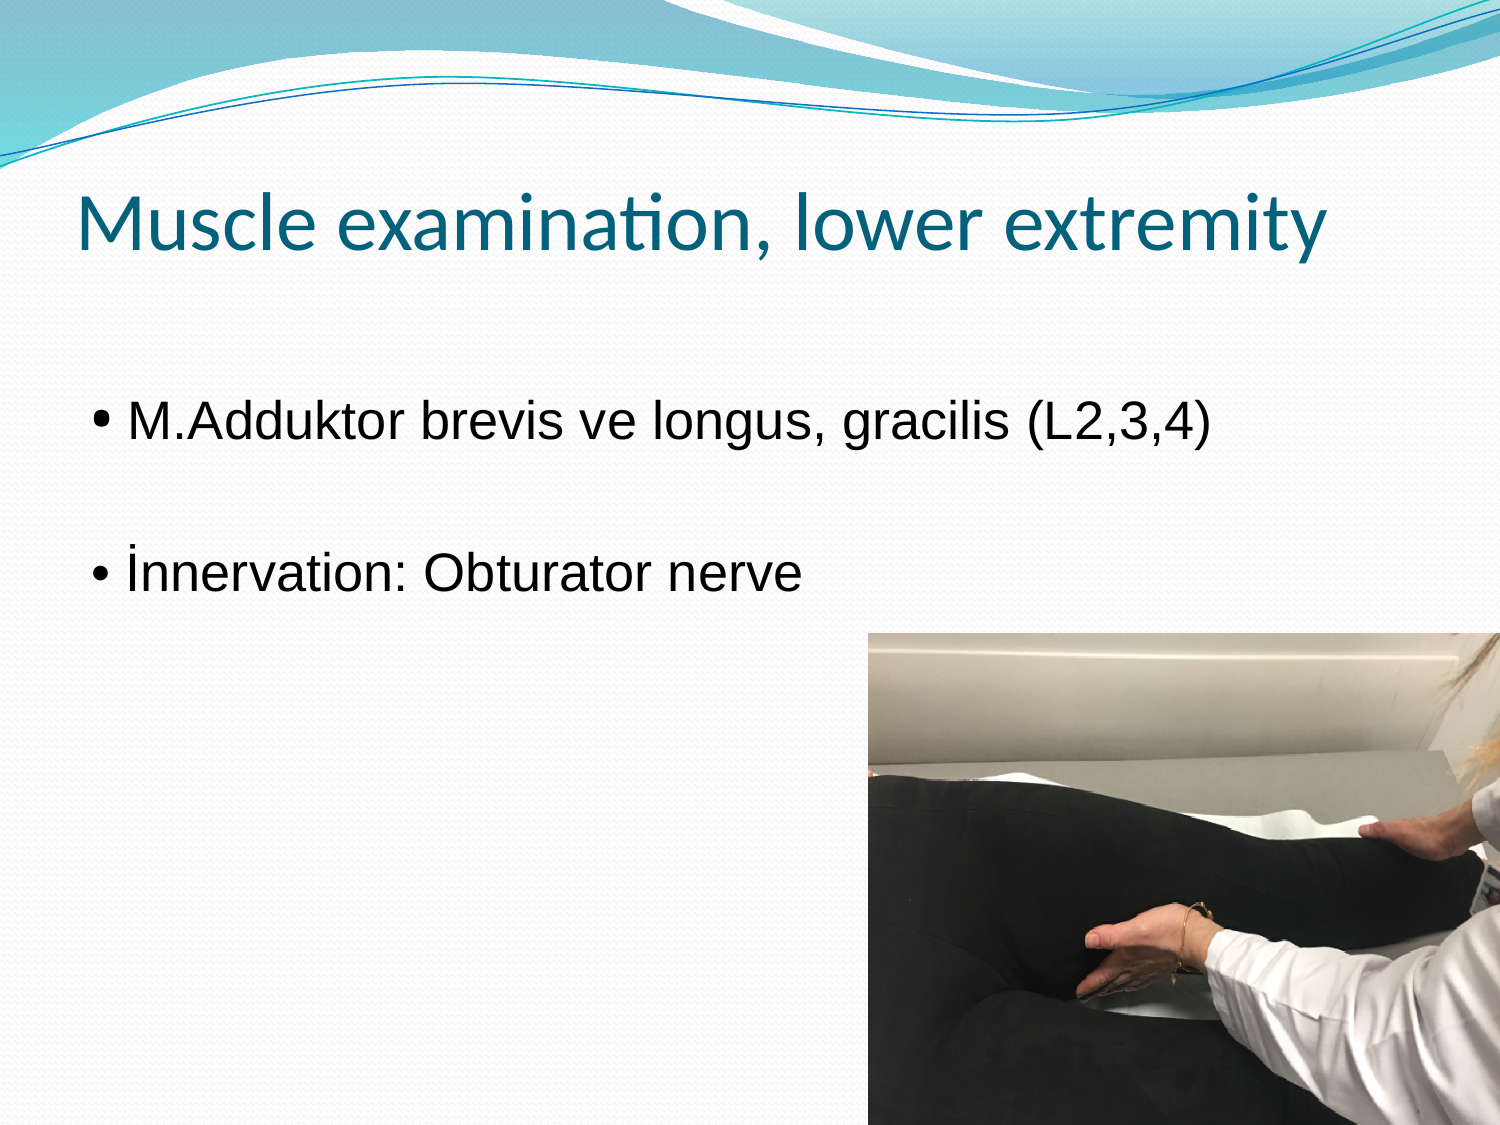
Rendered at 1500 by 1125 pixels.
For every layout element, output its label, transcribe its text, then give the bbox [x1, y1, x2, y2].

title Motor Evoked Potentials [860, 634, 867, 1050]
title Muscle examination, lower extremity [75, 115, 1425, 268]
picture [867, 633, 1500, 1125]
list • M.Adduktor brevis ve longus, gracilis (L2,3,4) • İnnervation: Obturator nerve [76, 373, 1427, 1050]
